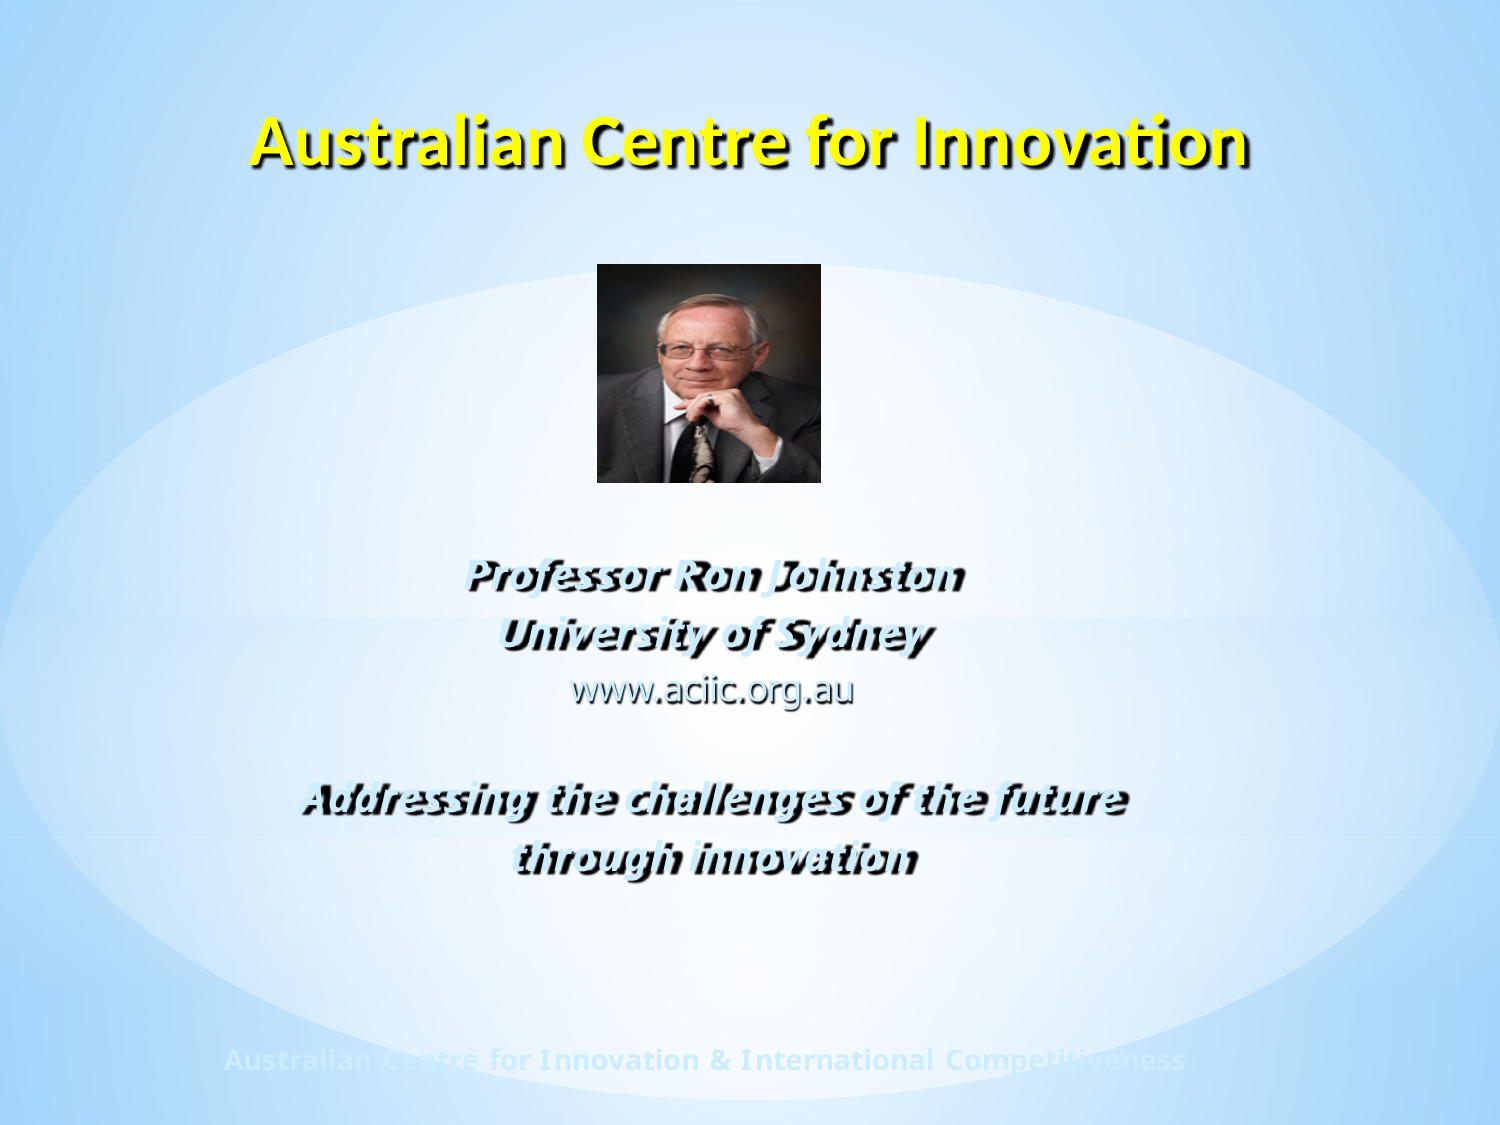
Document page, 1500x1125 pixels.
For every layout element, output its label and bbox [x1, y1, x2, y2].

text_box [0, 0, 1500, 1106]
